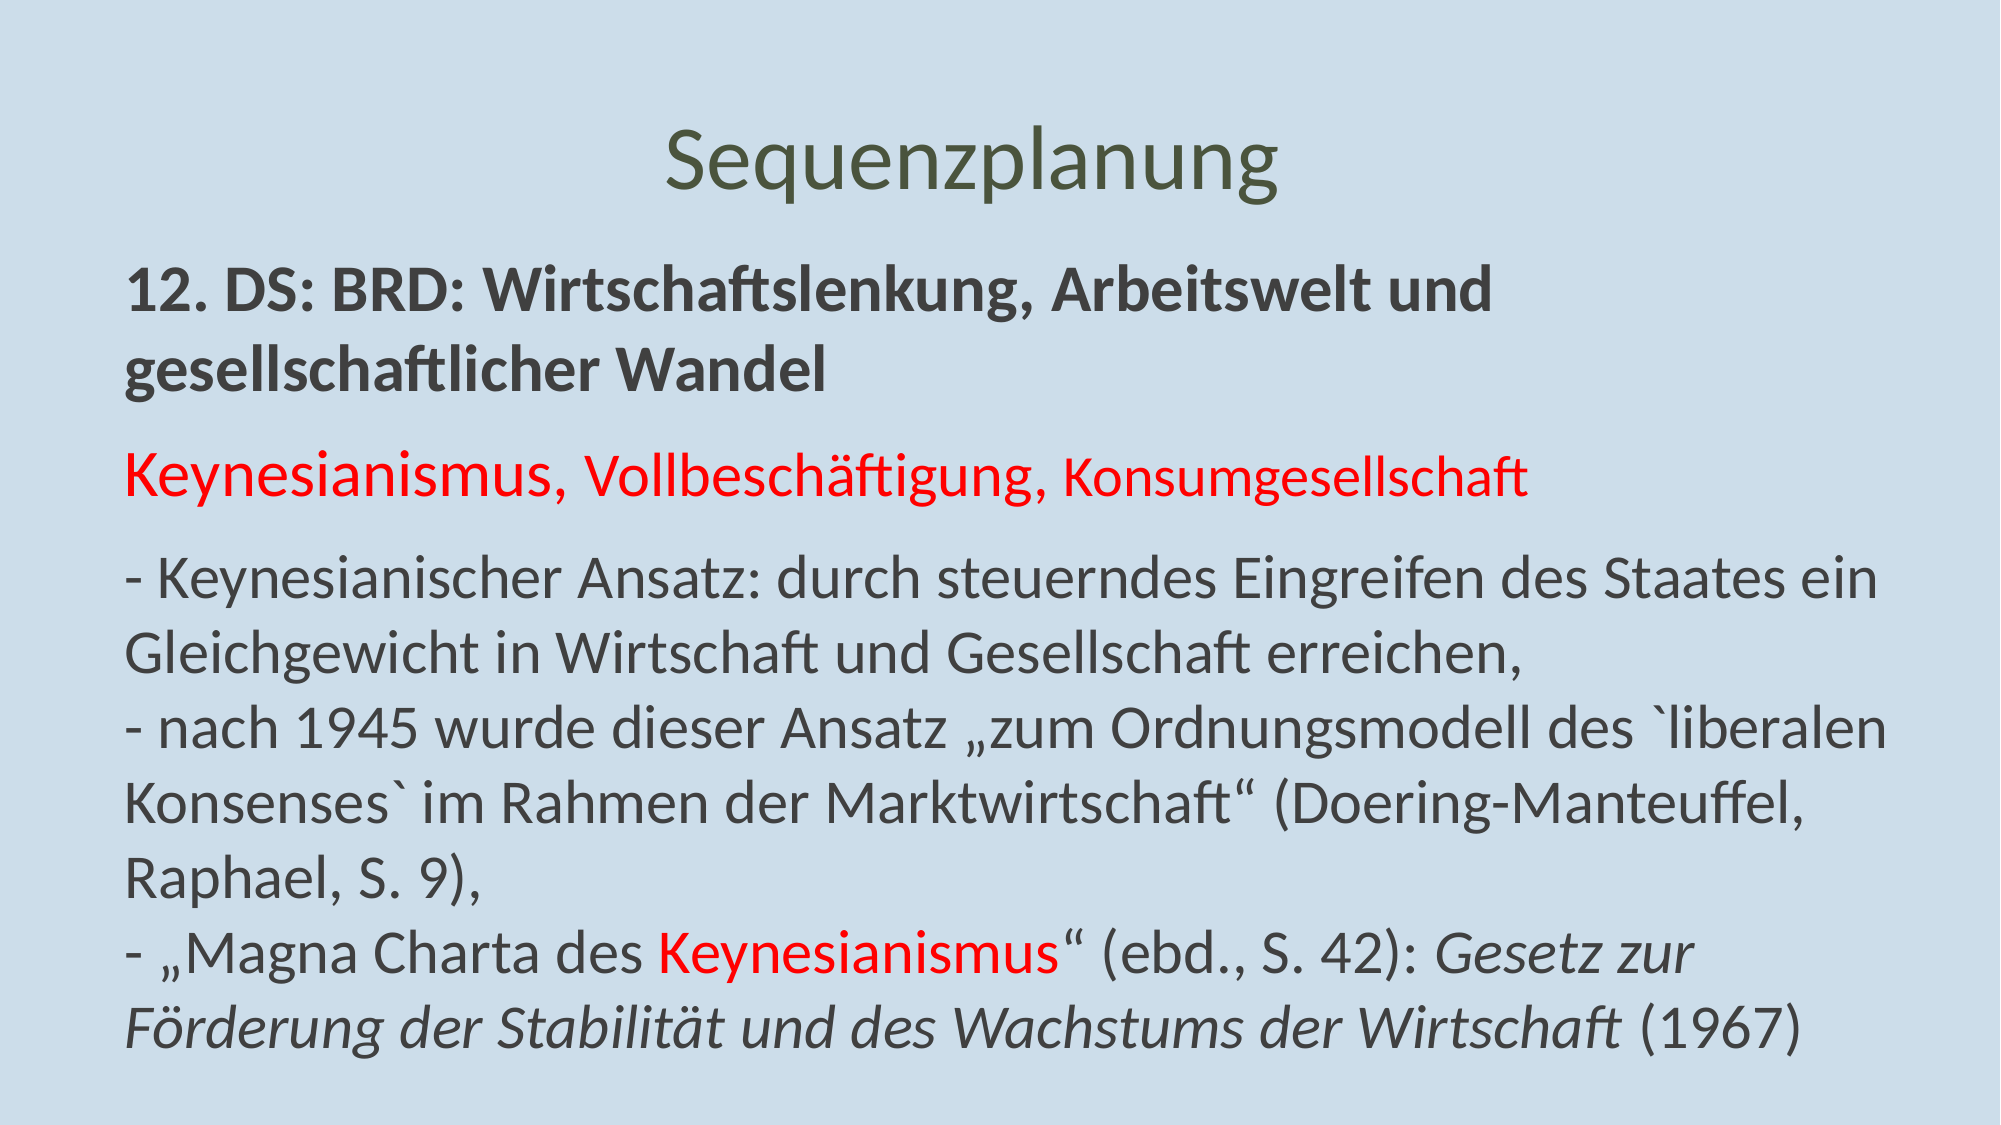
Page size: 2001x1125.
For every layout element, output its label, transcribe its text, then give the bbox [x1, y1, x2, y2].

text_box Sequenzplanung [137, 102, 1788, 222]
list 12. DS: BRD: Wirtschaftslenkung, Arbeitswelt und gesellschaftlicher Wandel Keynesianismus, Vollbeschäftigung, Konsumgesellschaft - Keynesianischer Ansatz: durch steuerndes Eingreifen des Staates ein Gleichgewicht in Wirtschaft und Gesellschaft erreichen, - nach 1945 wurde dieser Ansatz „zum Ordnungsmodell des `liberalen Konsenses` im Rahmen der Marktwirtschaft“ (Doering-Manteuffel, Raphael, S. 9), - „Magna Charta des Keynesianismus“ (ebd., S. 42): Gesetz zur Förderung der Stabilität und des Wachstums der Wirtschaft (1967) [109, 237, 1956, 1103]
